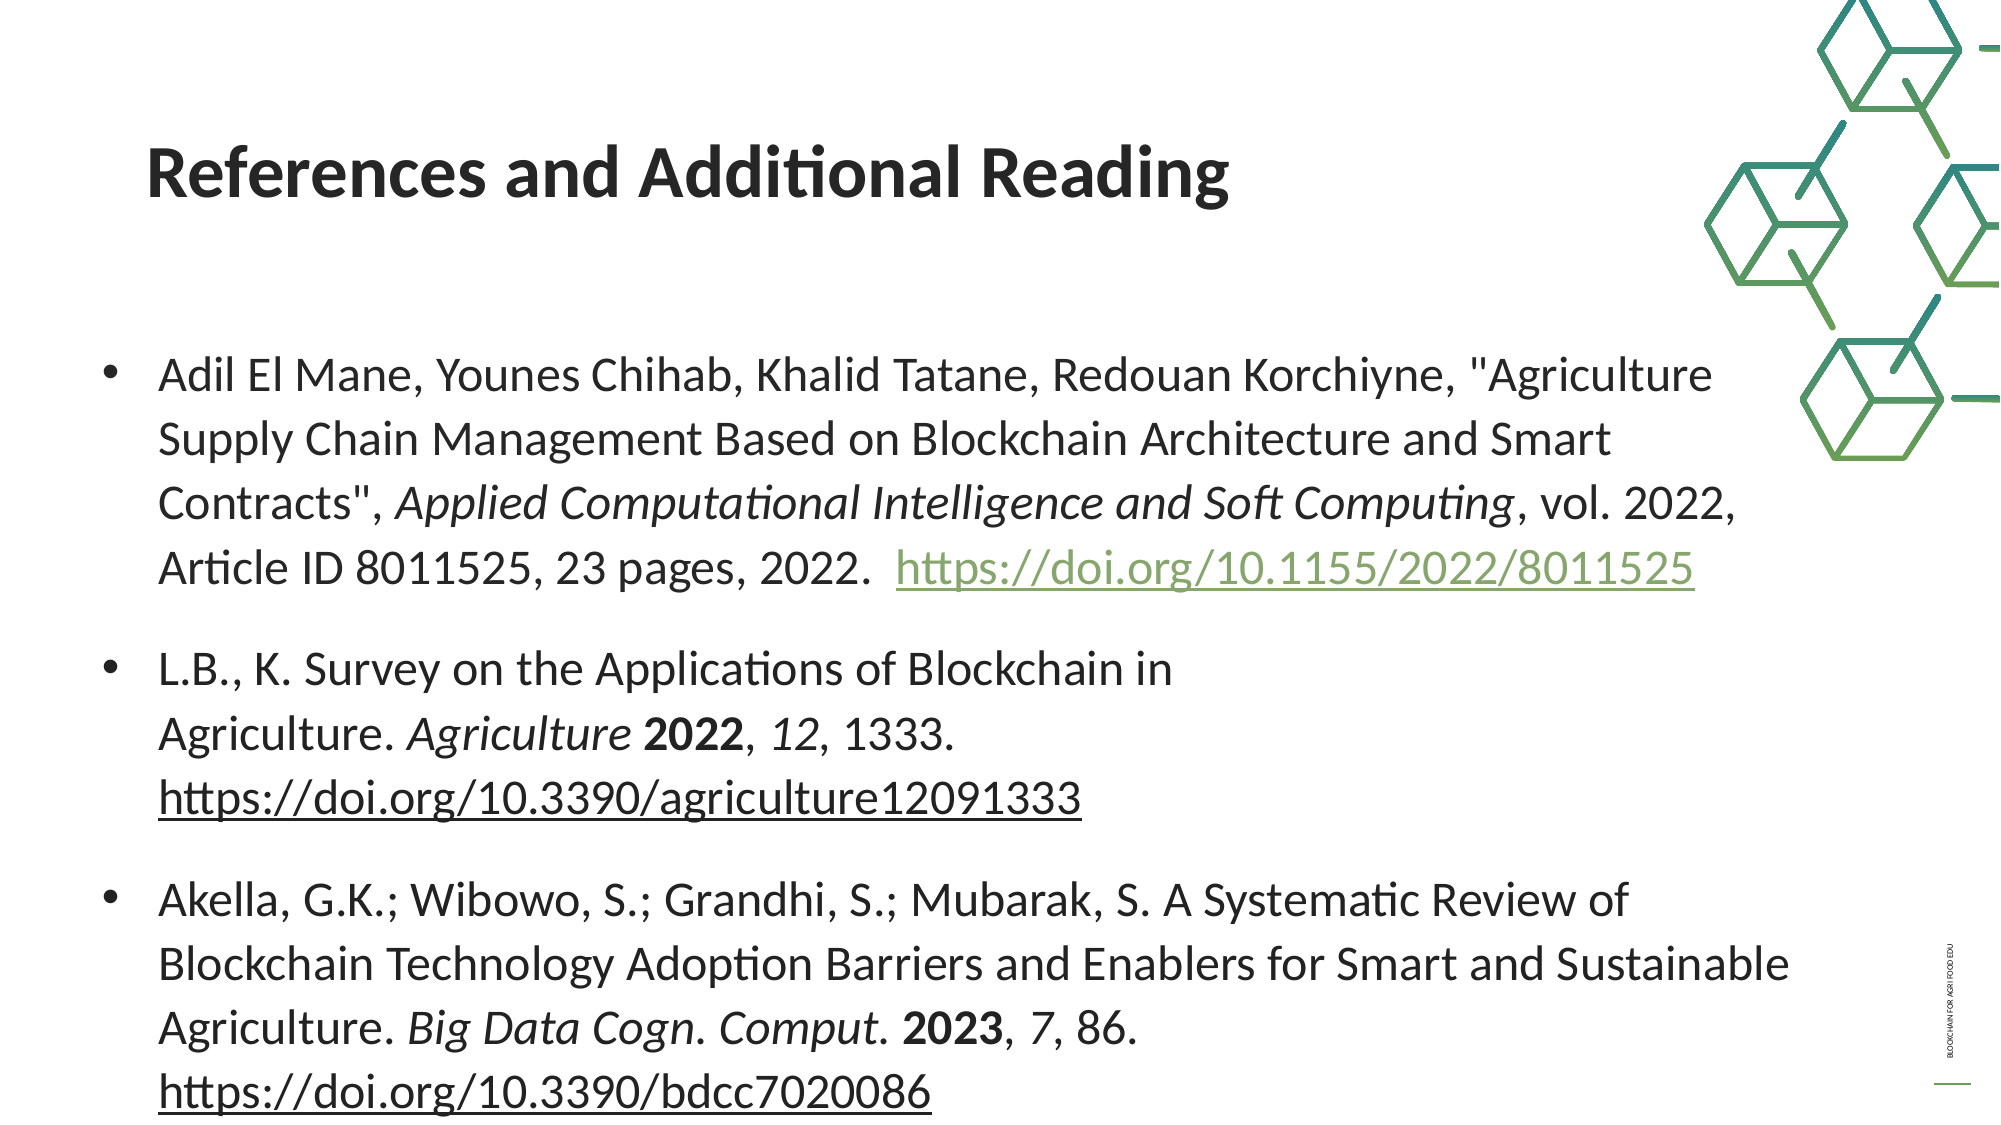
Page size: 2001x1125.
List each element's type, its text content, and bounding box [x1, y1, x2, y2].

list References and Additional Reading [130, 124, 1698, 337]
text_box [1703, 0, 2000, 462]
list Adil El Mane, Younes Chihab, Khalid Tatane, Redouan Korchiyne, "Agriculture Supply Chain Management Based on Blockchain Architecture and Smart Contracts", Applied Computational Intelligence and Soft Computing, vol. 2022, Article ID 8011525, 23 pages, 2022. https://doi.org/10.1155/2022/8011525 L.B., K. Survey on the Applications of Blockchain in Agriculture. Agriculture 2022, 12, 1333. https://doi.org/10.3390/agriculture12091333 Akella, G.K.; Wibowo, S.; Grandhi, S.; Mubarak, S. A Systematic Review of Blockchain Technology Adoption Barriers and Enablers for Smart and Sustainable Agriculture. Big Data Cogn. Comput. 2023, 7, 86. https://doi.org/10.3390/bdcc7020086 [86, 329, 1825, 1100]
